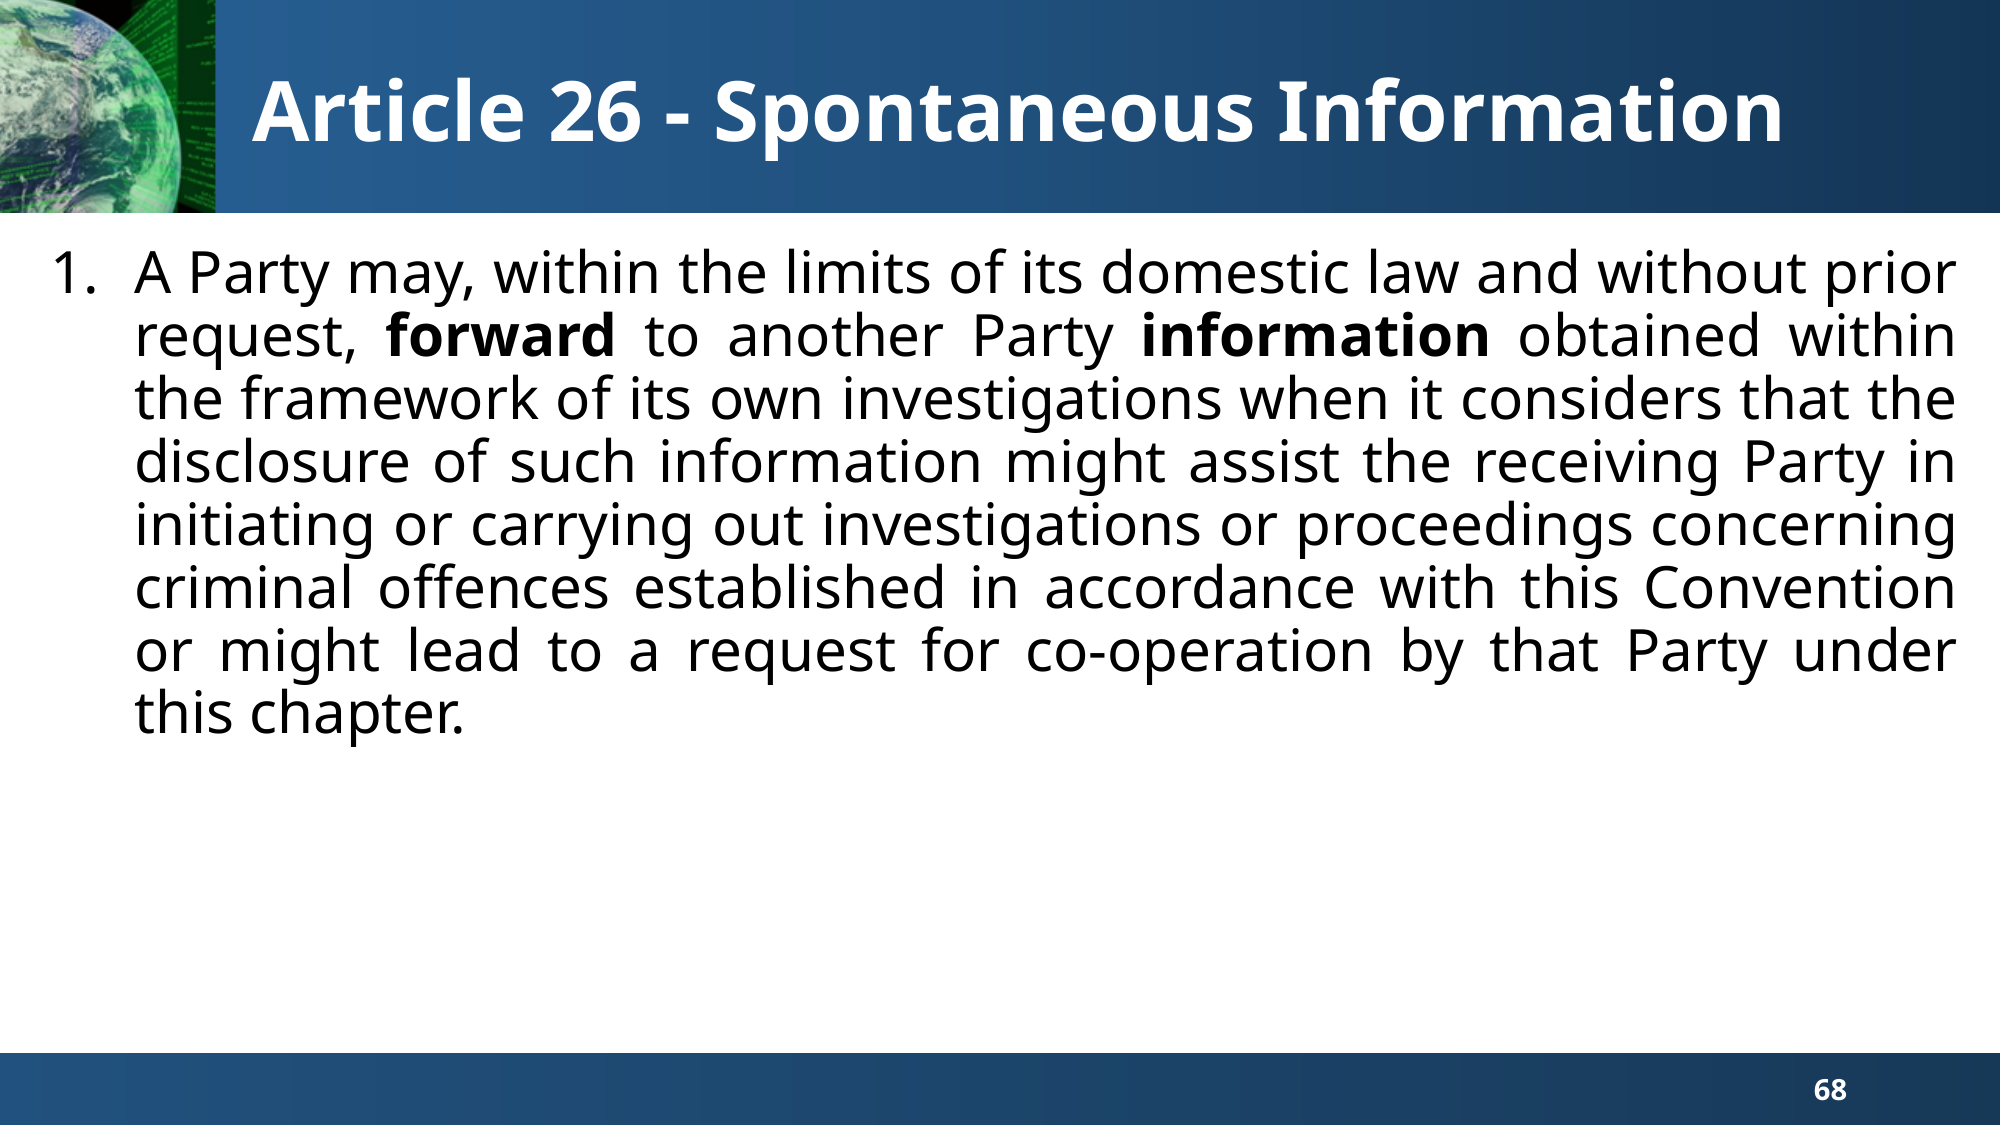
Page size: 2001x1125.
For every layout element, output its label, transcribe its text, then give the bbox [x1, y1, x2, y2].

slide_number 68 [1412, 1061, 1863, 1121]
list A Party may, within the limits of its domestic law and without prior request, forward to another Party information obtained within the framework of its own investigations when it considers that the disclosure of such information might assist the receiving Party in initiating or carrying out investigations or proceedings concerning criminal offences established in accordance with this Convention or might lead to a request for co-operation by that Party under this chapter. [34, 235, 1973, 1023]
title Article 26 - Spontaneous Information [237, 24, 1973, 206]
picture [0, 0, 2000, 213]
